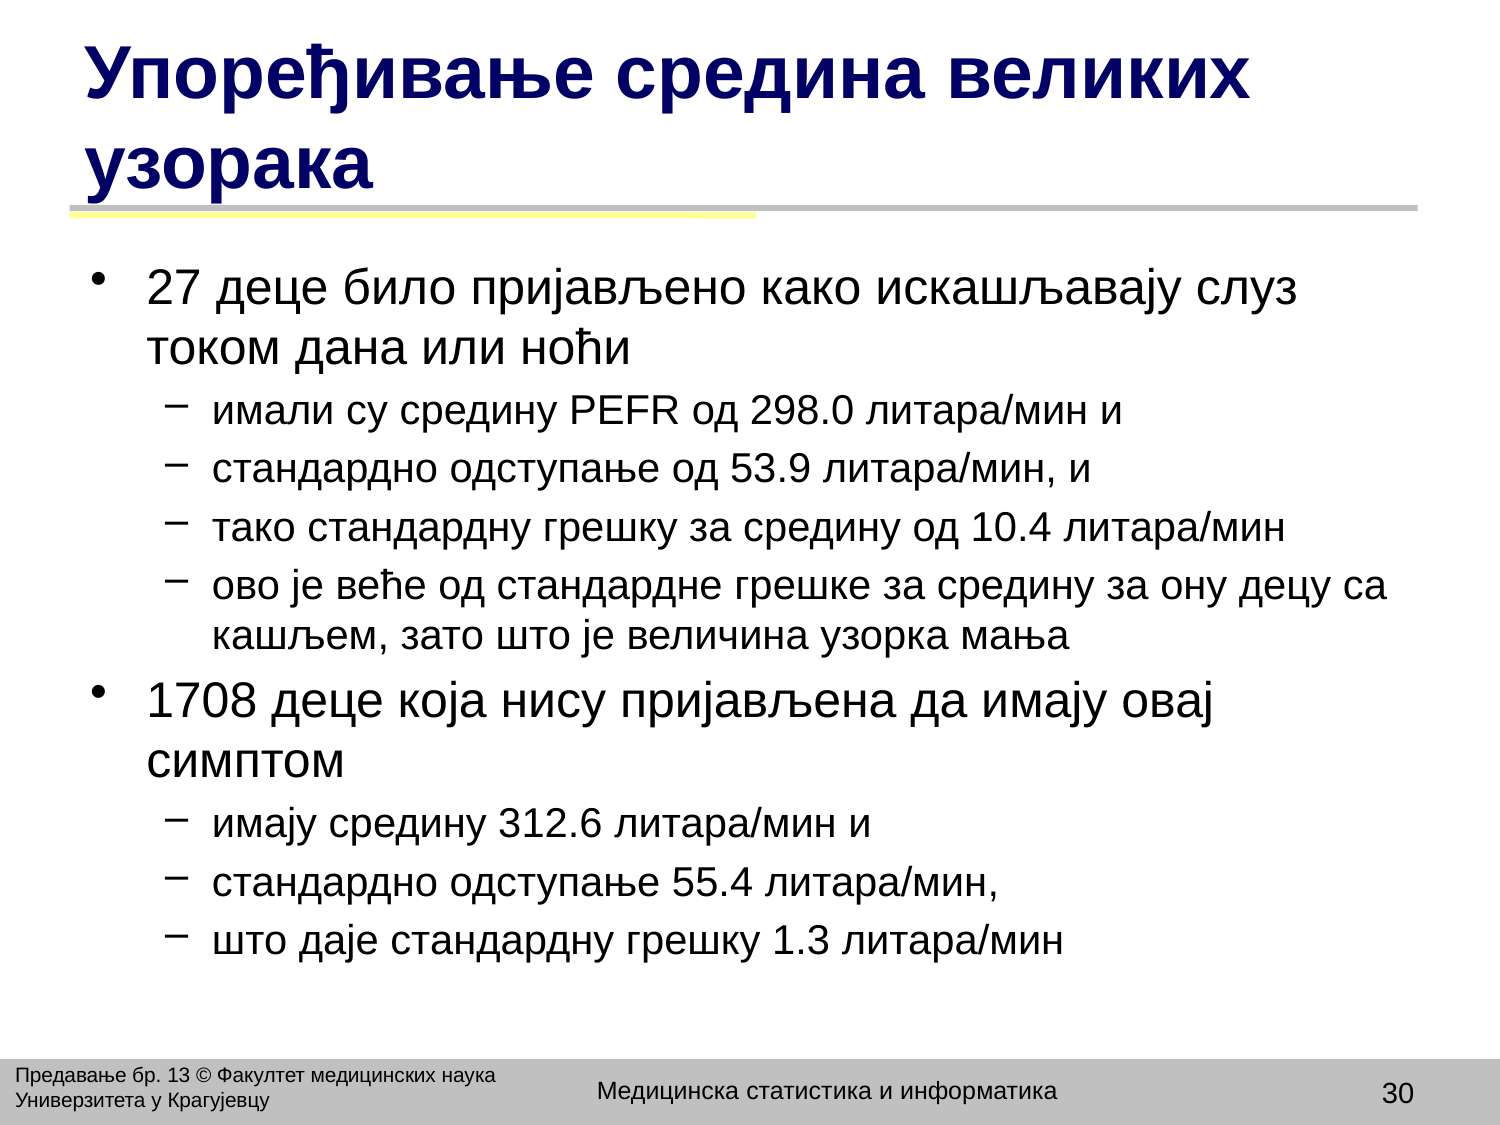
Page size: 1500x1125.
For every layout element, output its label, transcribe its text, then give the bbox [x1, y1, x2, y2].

list 27 деце било пријављено како искашљавају слуз током дана или ноћи имали су средину PEFR од 298.0 литара/мин и стандардно одступање од 53.9 литара/мин, и тако стандардну грешку за средину од 10.4 литара/мин ово је веће од стандардне грешке за средину за ону децу са кашљем, зато што је величина узорка мања 1708 деце која нису пријављена да имају овај симптом имају средину 312.6 литара/мин и стандардно одступање 55.4 литара/мин, што даје стандардну грешку 1.3 литара/мин [74, 246, 1426, 1023]
slide_number Предавање бр. 13 © Факултет медицинских наука Универзитета у Крагујевцу [0, 1053, 629, 1108]
title Упоређивање средина великих узорака [69, 19, 1426, 208]
footer Медицинска статистика и информатика [512, 1066, 1144, 1125]
slide_number 30 [1164, 1066, 1430, 1125]
